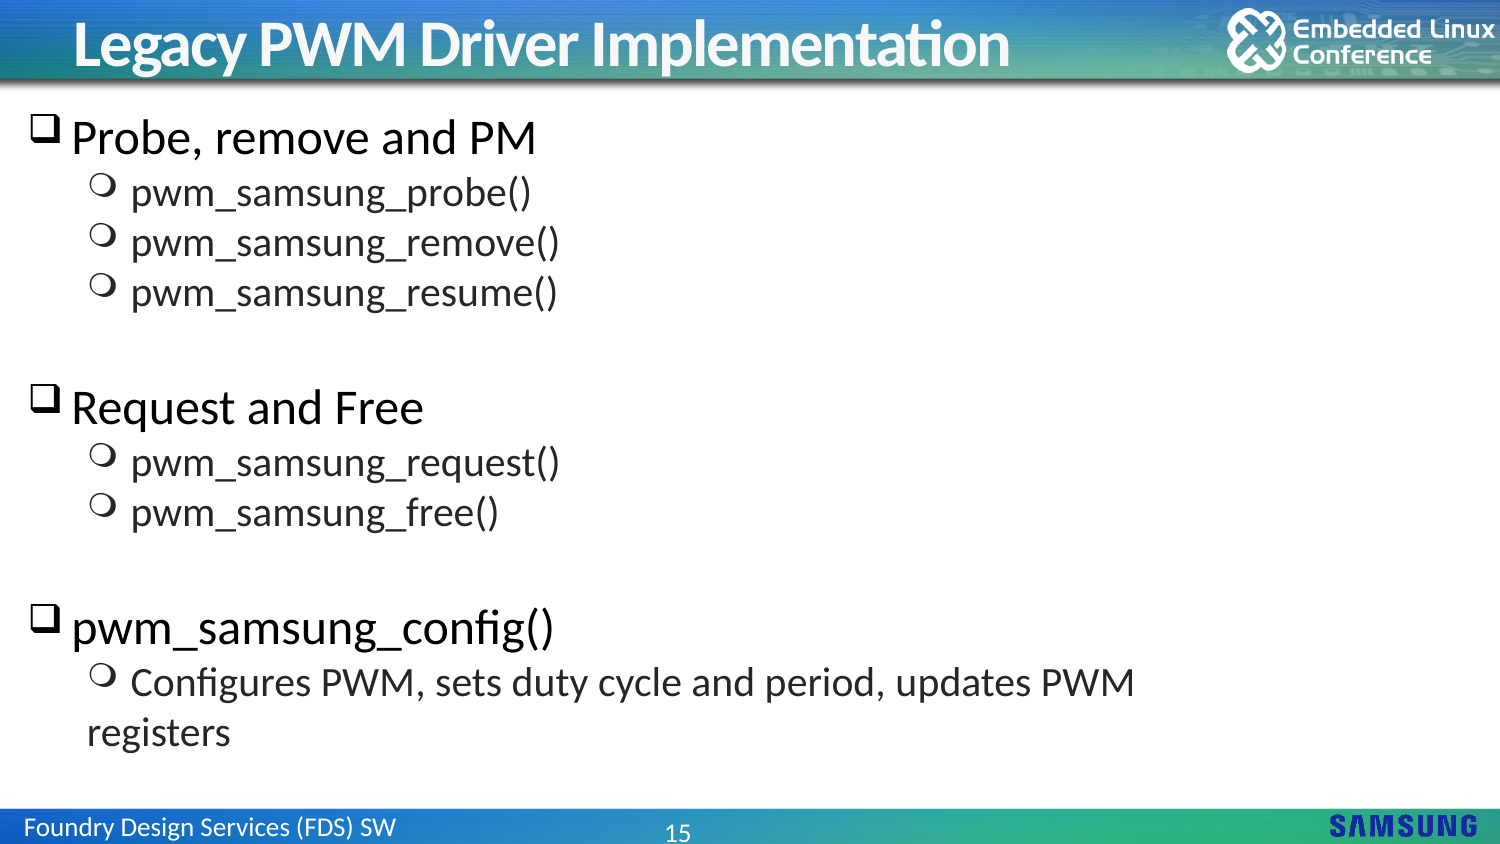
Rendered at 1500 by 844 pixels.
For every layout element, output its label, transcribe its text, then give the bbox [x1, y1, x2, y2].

list Probe, remove and PM pwm_samsung_probe() pwm_samsung_remove() pwm_samsung_resume() Request and Free pwm_samsung_request() pwm_samsung_free() pwm_samsung_config() Configures PWM, sets duty cycle and period, updates PWM registers [12, 96, 1488, 798]
title Legacy PWM Driver Implementation [58, 1, 1430, 78]
picture [0, 0, 1500, 844]
